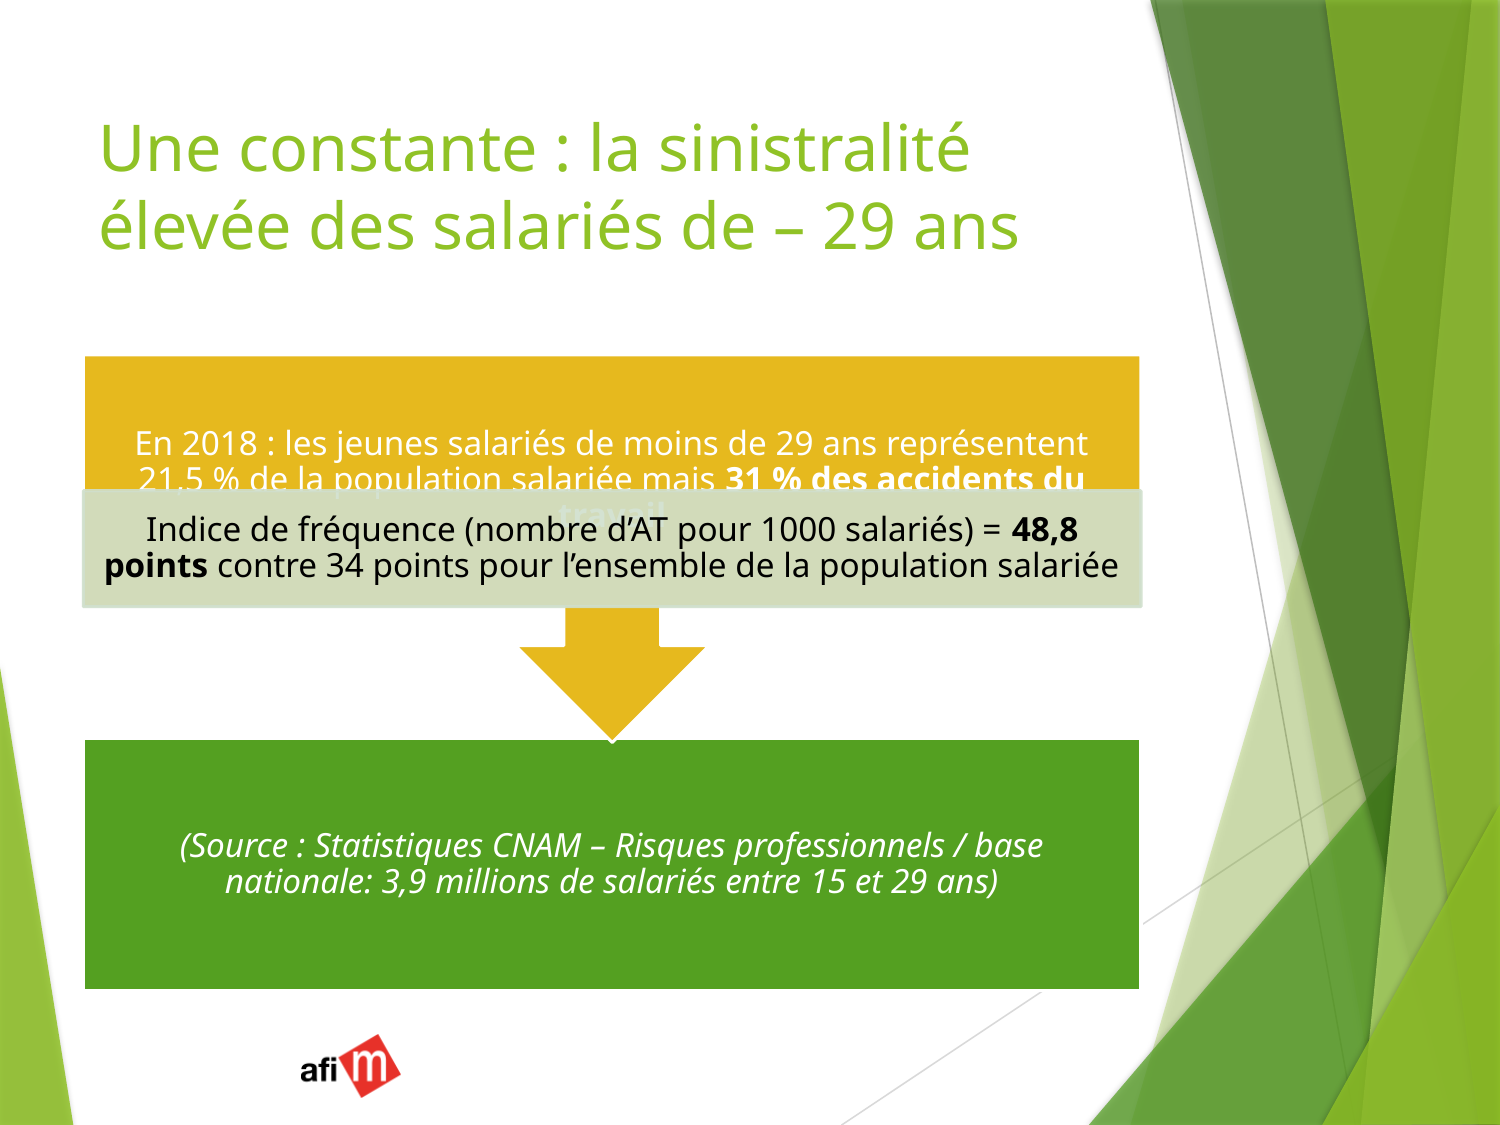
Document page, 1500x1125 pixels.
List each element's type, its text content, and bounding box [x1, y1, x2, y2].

picture [301, 1034, 401, 1098]
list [82, 353, 1142, 992]
title Une constante : la sinistralité élevée des salariés de – 29 ans [83, 99, 1141, 317]
